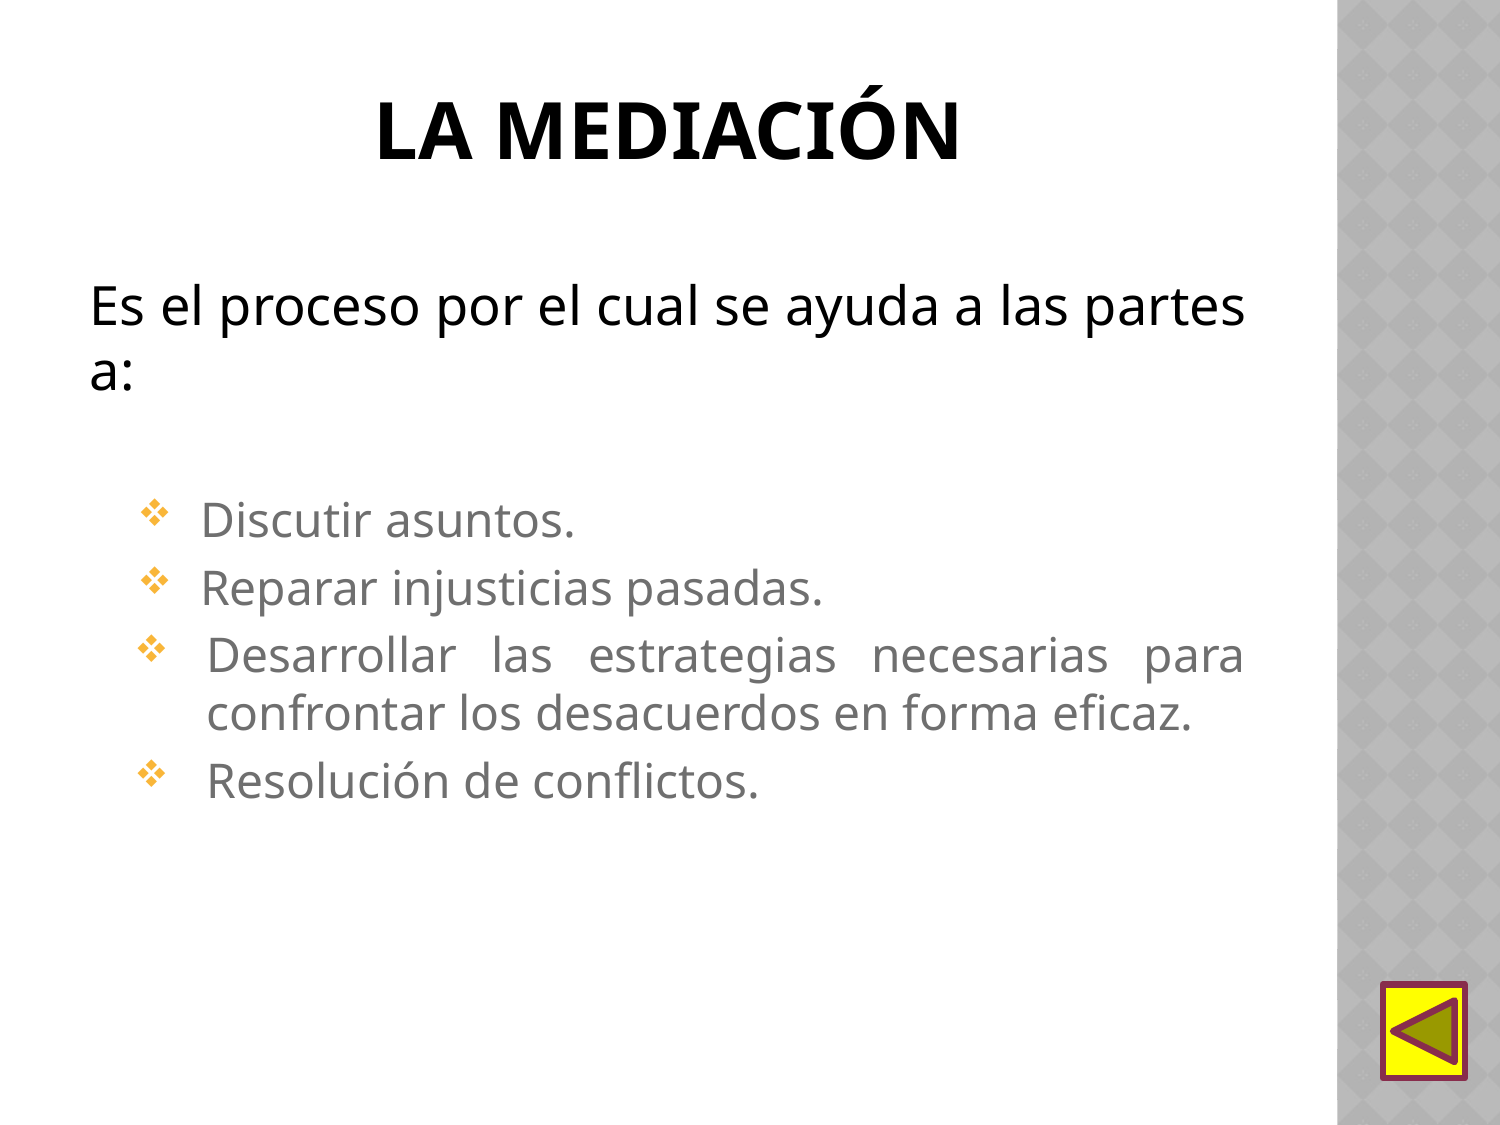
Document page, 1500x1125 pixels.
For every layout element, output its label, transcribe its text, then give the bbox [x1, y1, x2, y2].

title LA MEDIACIÓN [75, 52, 1263, 176]
text_box [1380, 981, 1468, 1081]
list Es el proceso por el cual se ayuda a las partes a: Discutir asuntos. Reparar injusticias pasadas. Desarrollar las estrategias necesarias para confrontar los desacuerdos en forma eficaz. Resolución de conflictos. [75, 264, 1263, 868]
